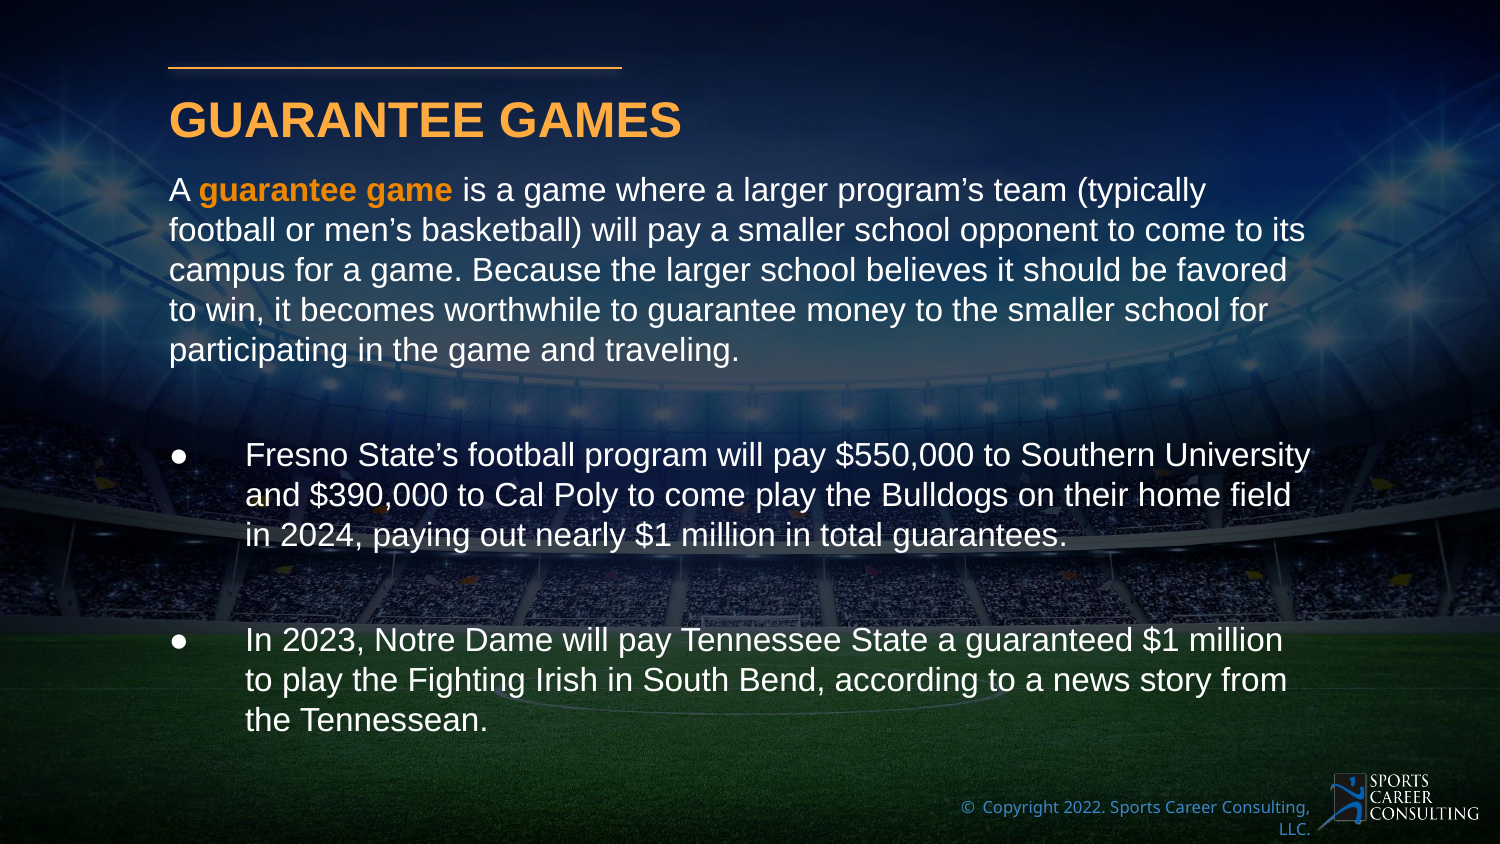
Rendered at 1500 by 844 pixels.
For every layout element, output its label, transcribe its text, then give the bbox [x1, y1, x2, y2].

text_box © Copyright 2022. Sports Career Consulting, LLC. [914, 769, 1326, 844]
list A guarantee game is a game where a larger program’s team (typically football or men’s basketball) will pay a smaller school opponent to come to its campus for a game. Because the larger school believes it should be favored to win, it becomes worthwhile to guarantee money to the smaller school for participating in the game and traveling. ● Fresno State’s football program will pay $550,000 to Southern University and $390,000 to Cal Poly to come play the Bulldogs on their home field in 2024, paying out nearly $1 million in total guarantees. ● In 2023, Notre Dame will pay Tennessee State a guaranteed $1 million to play the Fighting Irish in South Bend, according to a news story from the Tennessean. [153, 153, 1331, 749]
picture [0, 0, 1500, 844]
title GUARANTEE GAMES [153, 72, 1095, 153]
